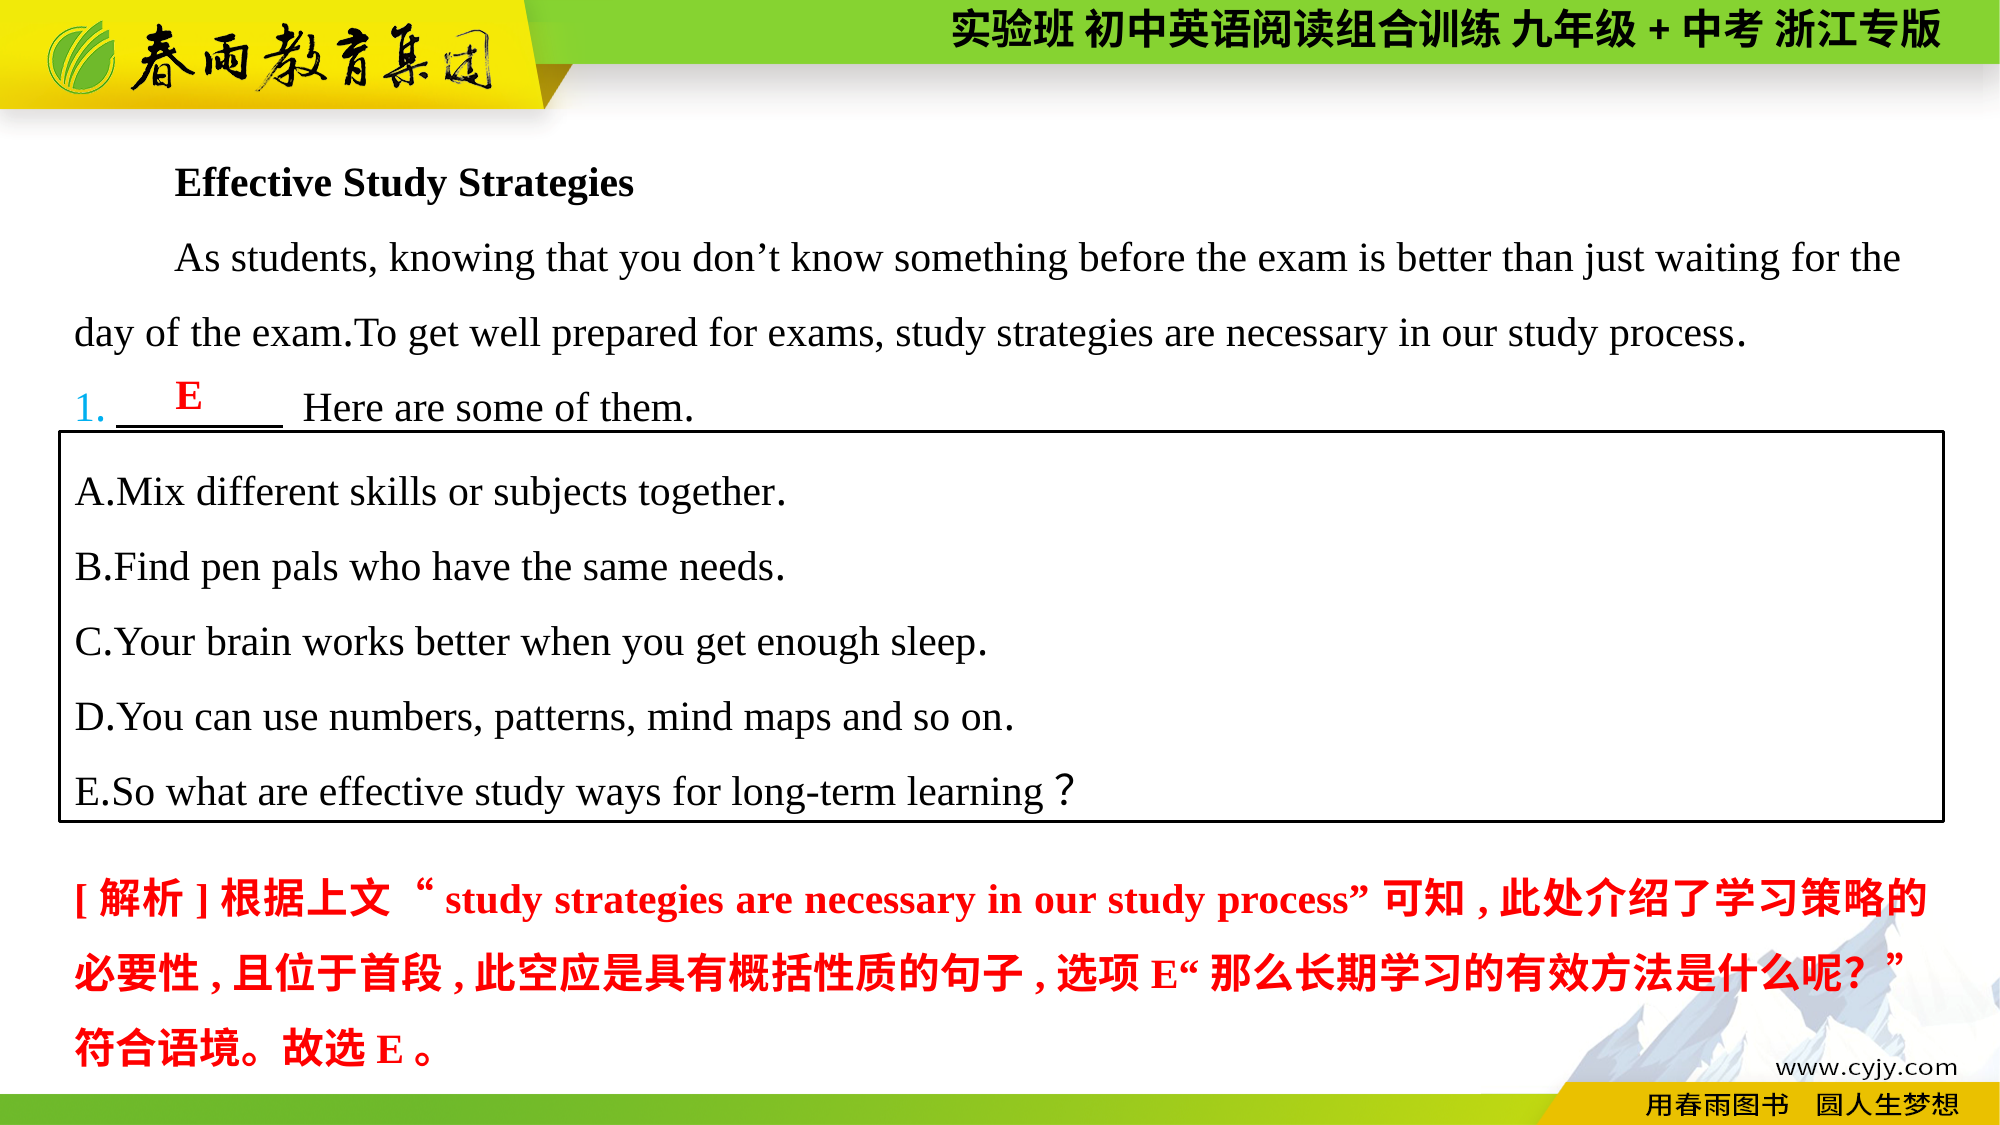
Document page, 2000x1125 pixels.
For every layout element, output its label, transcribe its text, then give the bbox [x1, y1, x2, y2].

text_box E [160, 360, 219, 426]
picture [0, 0, 2000, 1125]
text_box [解析]根据上文“study strategies are necessary in our study process”可知,此处介绍了学习策略的必要性,且位于首段,此空应是具有概括性质的句子,选项E“那么长期学习的有效方法是什么呢？”符合语境。故选E。 [59, 839, 1944, 1080]
list Effective Study Strategies As students, knowing that you don’t know something before the exam is better than just waiting for the day of the exam.To get well prepared for exams, study strategies are necessary in our study process. 1. Here are some of them. [59, 122, 1944, 431]
text_box A.Mix different skills or subjects together. B.Find pen pals who have the same needs. C.Your brain works better when you get enough sleep. D.You can use numbers, patterns, mind maps and so on. E.So what are effective study ways for long-term learning？ [59, 431, 1944, 822]
